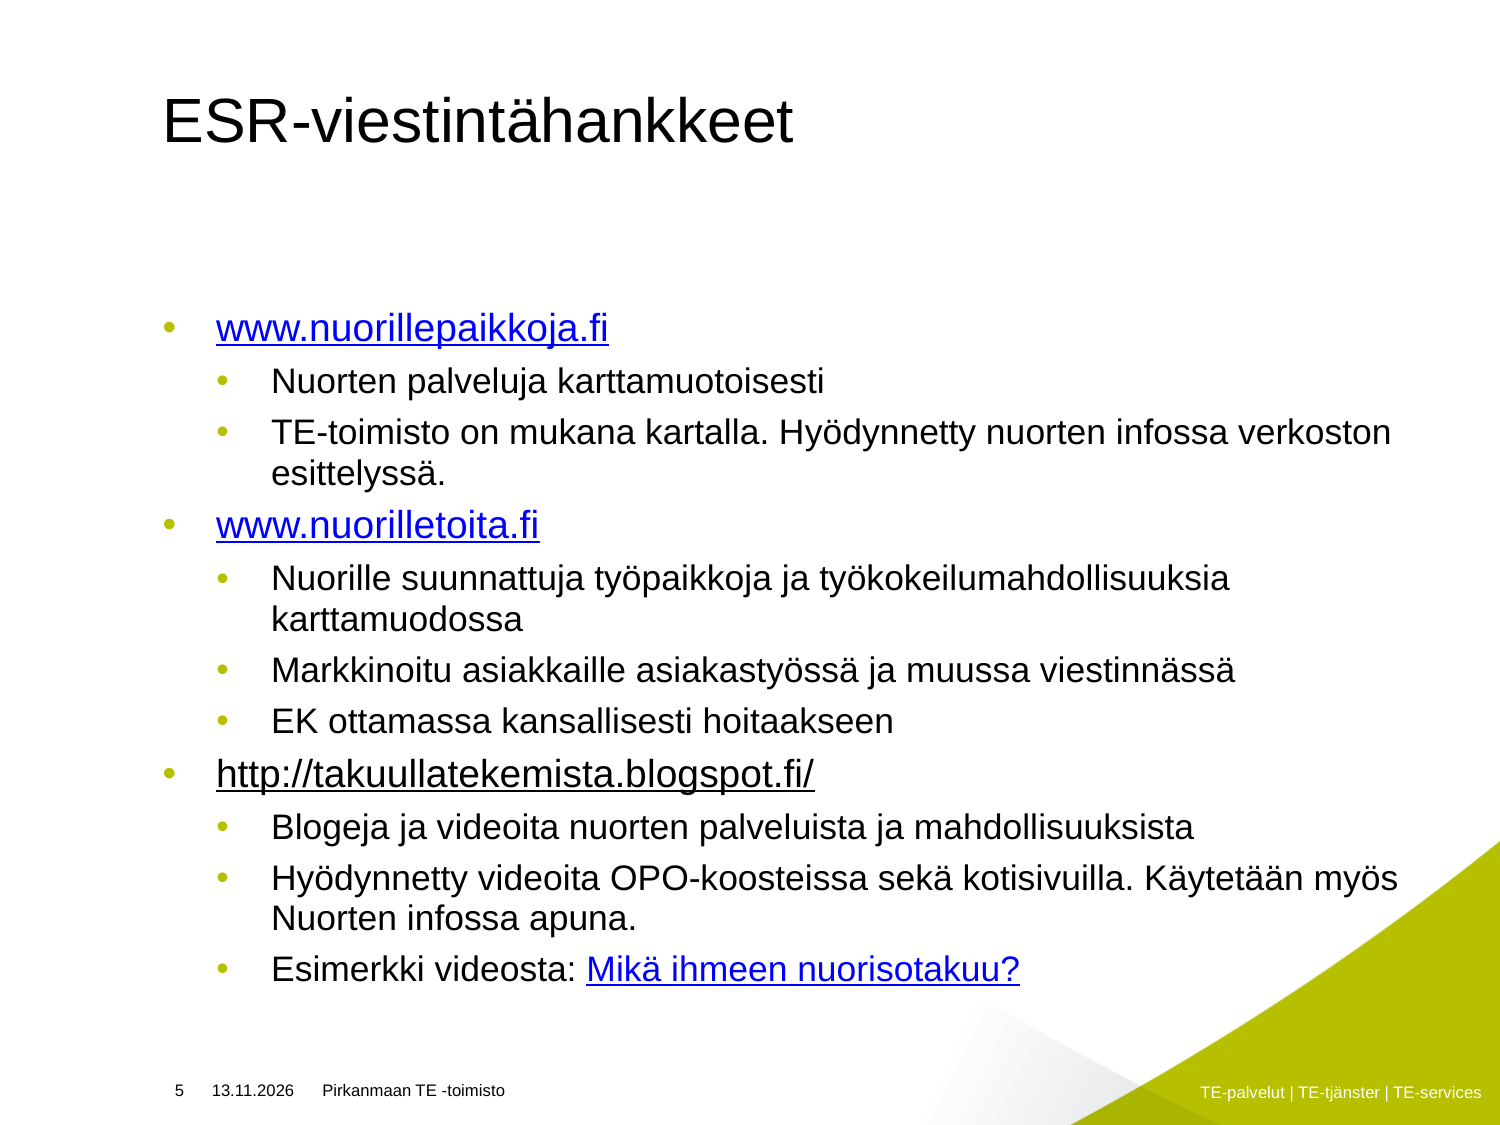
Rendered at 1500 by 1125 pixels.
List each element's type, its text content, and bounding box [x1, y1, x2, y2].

list www.nuorillepaikkoja.fi Nuorten palveluja karttamuotoisesti TE-toimisto on mukana kartalla. Hyödynnetty nuorten infossa verkoston esittelyssä. www.nuorilletoita.fi Nuorille suunnattuja työpaikkoja ja työkokeilumahdollisuuksia karttamuodossa Markkinoitu asiakkaille asiakastyössä ja muussa viestinnässä EK ottamassa kansallisesti hoitaakseen http://takuullatekemista.blogspot.fi/ Blogeja ja videoita nuorten palveluista ja mahdollisuuksista Hyödynnetty videoita OPO-koosteissa sekä kotisivuilla. Käytetään myös Nuorten infossa apuna. Esimerkki videosta: Mikä ihmeen nuorisotakuu? [147, 298, 1447, 1005]
picture [708, 787, 1500, 1125]
title ESR-viestintähankkeet [147, 84, 1447, 268]
footer Pirkanmaan TE -toimisto [322, 1073, 798, 1106]
slide_number 5 [123, 1073, 184, 1106]
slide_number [184, 1073, 322, 1106]
